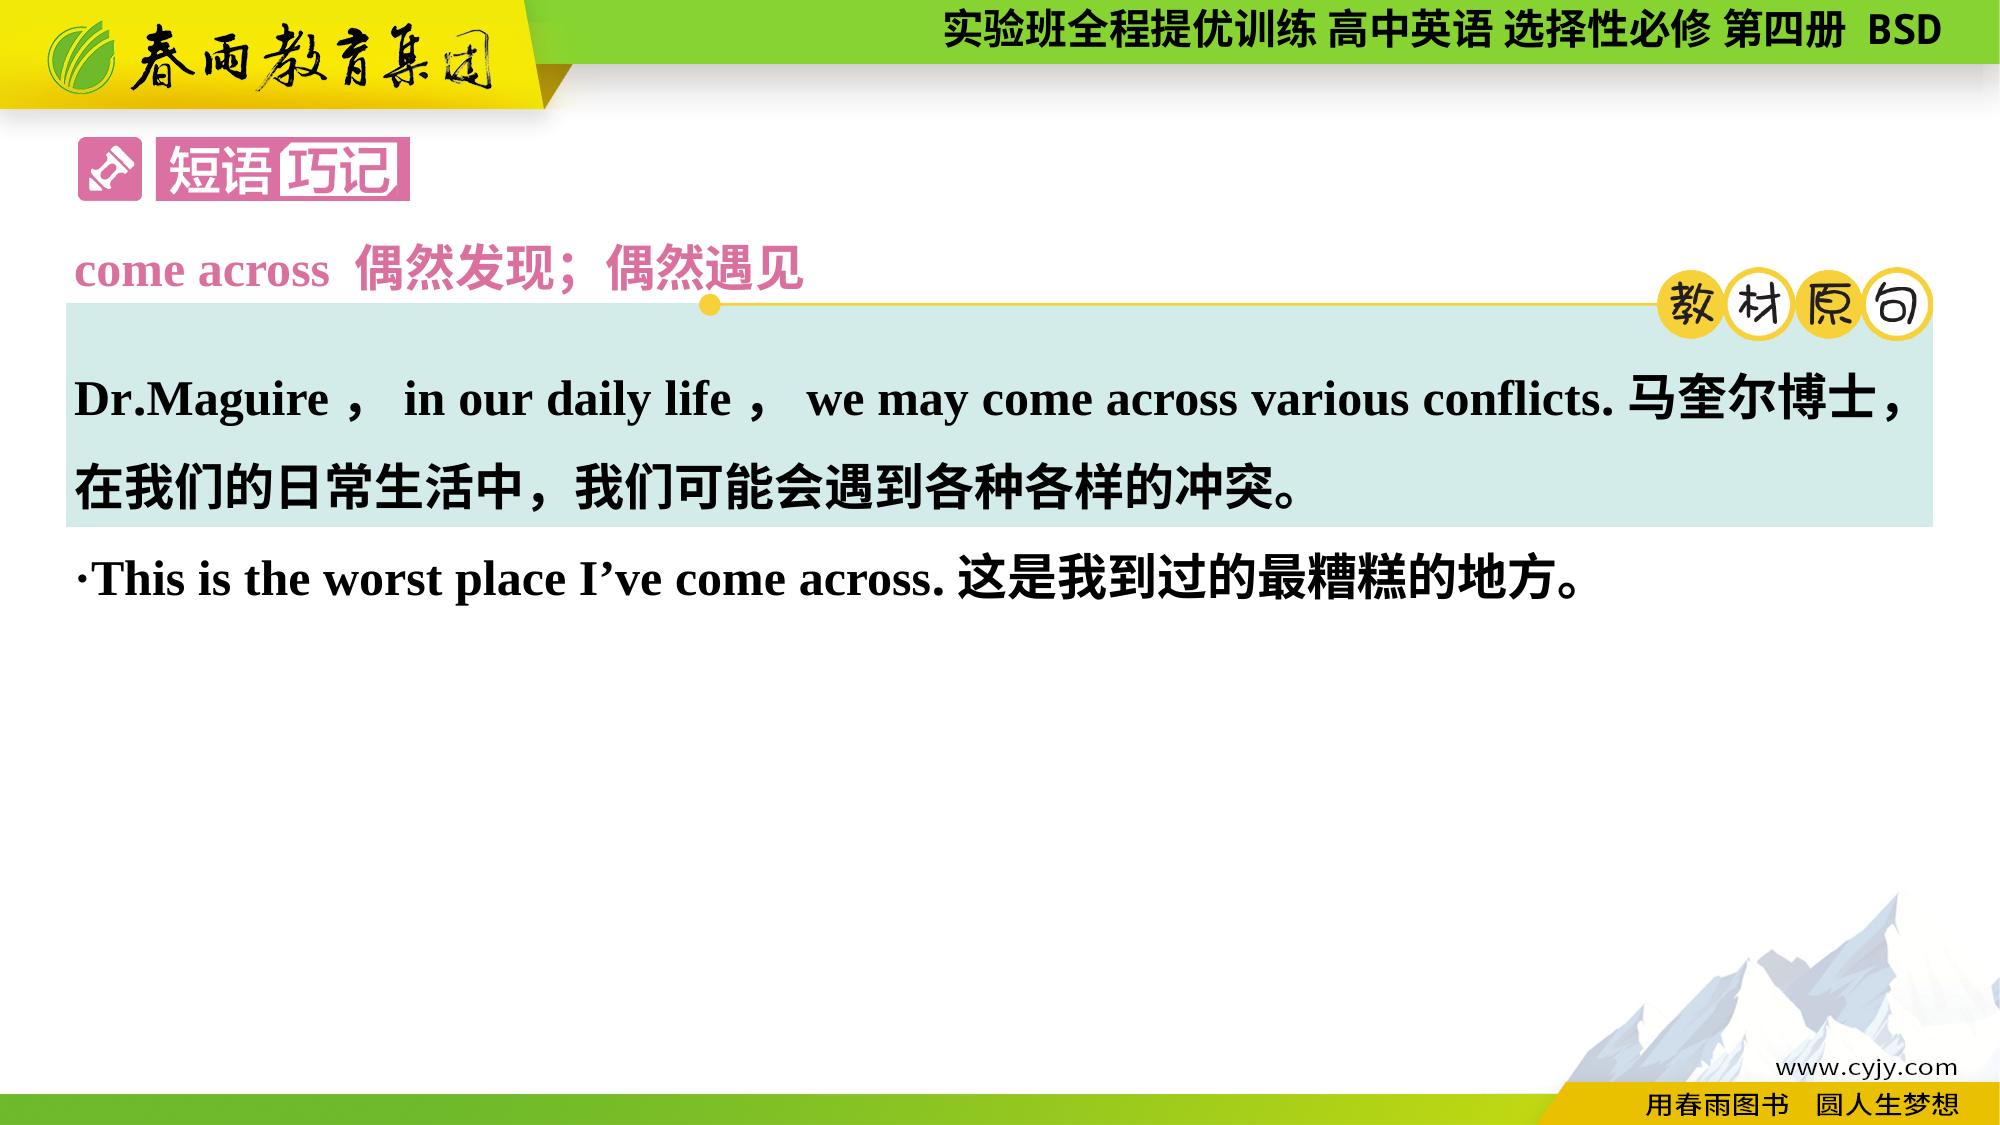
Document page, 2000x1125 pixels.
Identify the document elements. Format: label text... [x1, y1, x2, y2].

list come across 偶然发现；偶然遇见 Dr.Maguire，in our daily life，we may come across various conflicts.马奎尔博士，在我们的日常生活中，我们可能会遇到各种各样的冲突。 ·This is the worst place I’ve come across.这是我到过的最糟糕的地方。 [59, 198, 1944, 617]
picture [0, 0, 2000, 1125]
